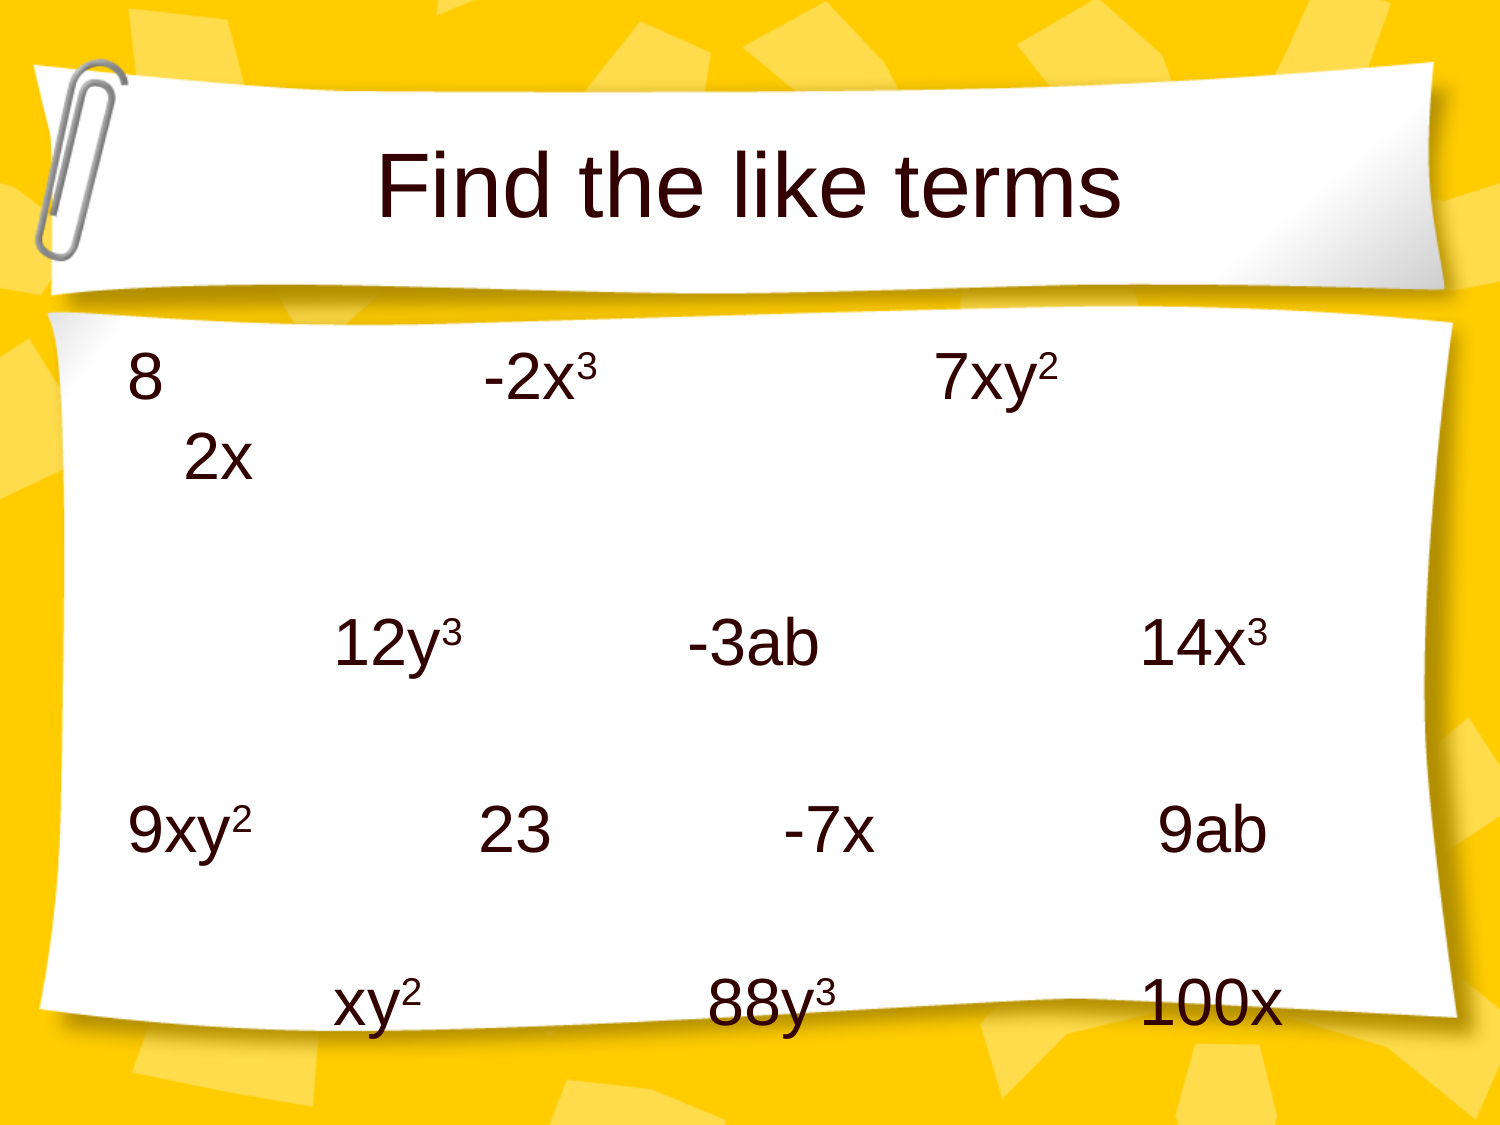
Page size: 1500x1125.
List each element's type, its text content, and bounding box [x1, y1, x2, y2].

list 8 -2x3 7xy2 2x 12y3 -3ab 14x3 9xy2 23 -7x 9ab xy2 88y3 100x [112, 324, 1388, 1000]
picture [0, 0, 1500, 1125]
title Find the like terms [112, 87, 1388, 275]
